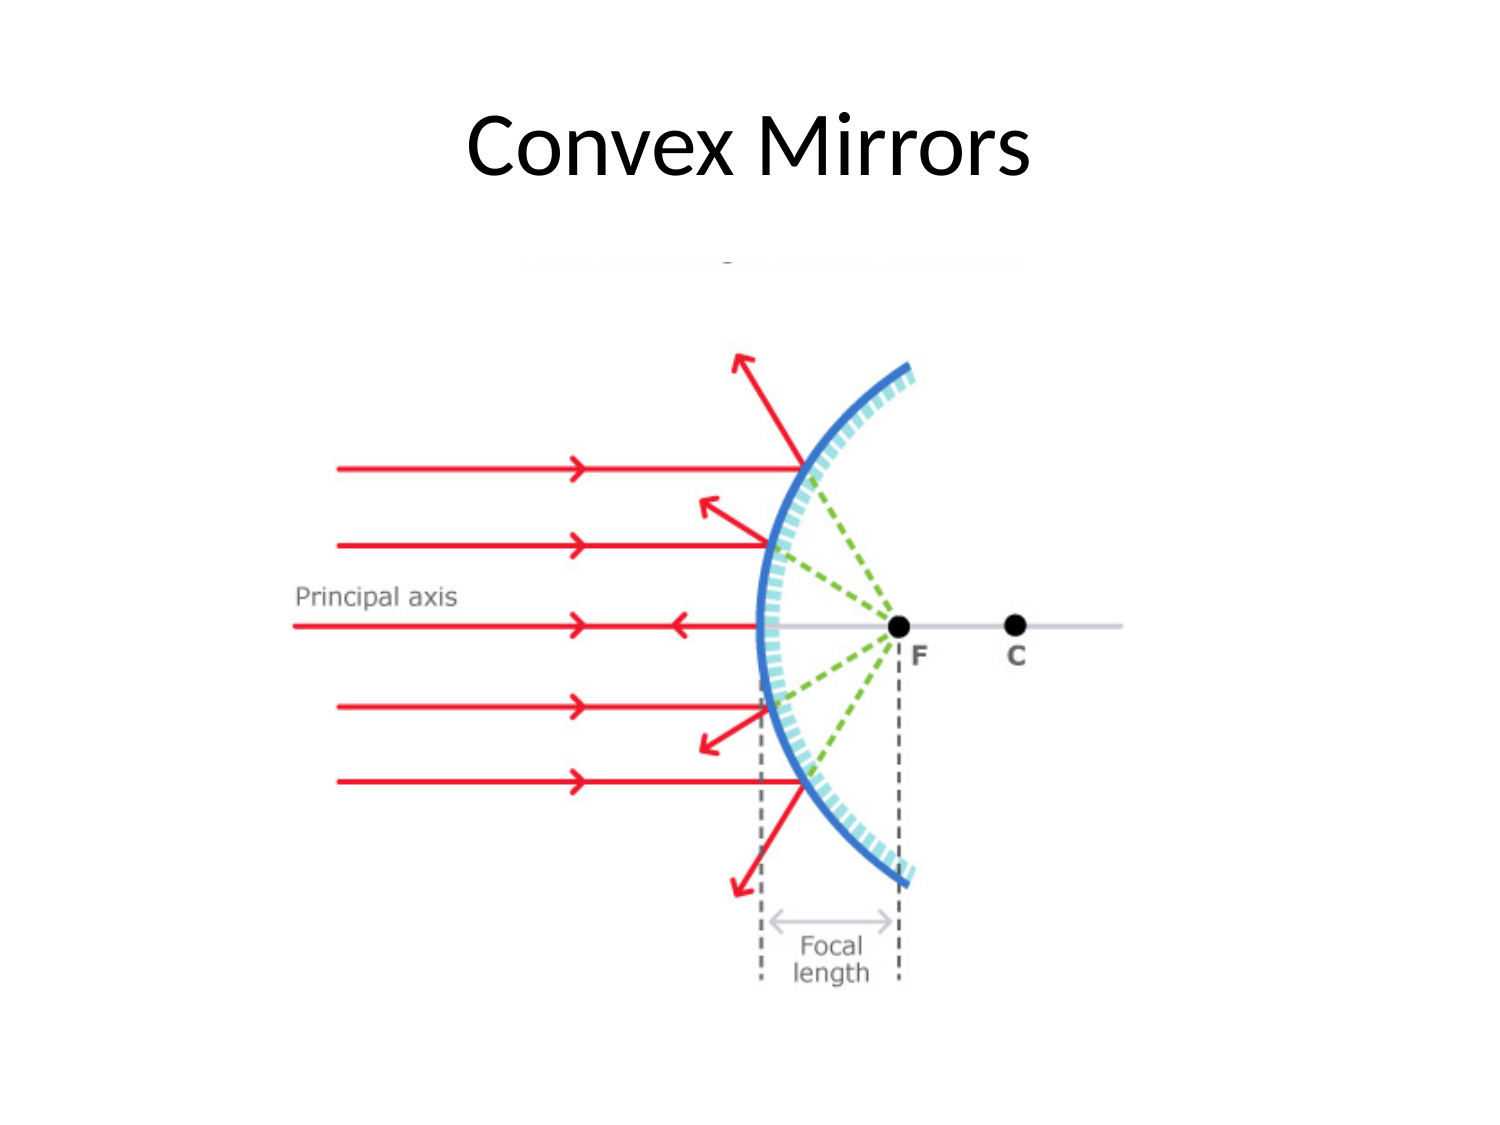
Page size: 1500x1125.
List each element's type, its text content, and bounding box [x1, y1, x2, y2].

title Convex Mirrors [75, 45, 1425, 233]
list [74, 262, 1426, 1006]
